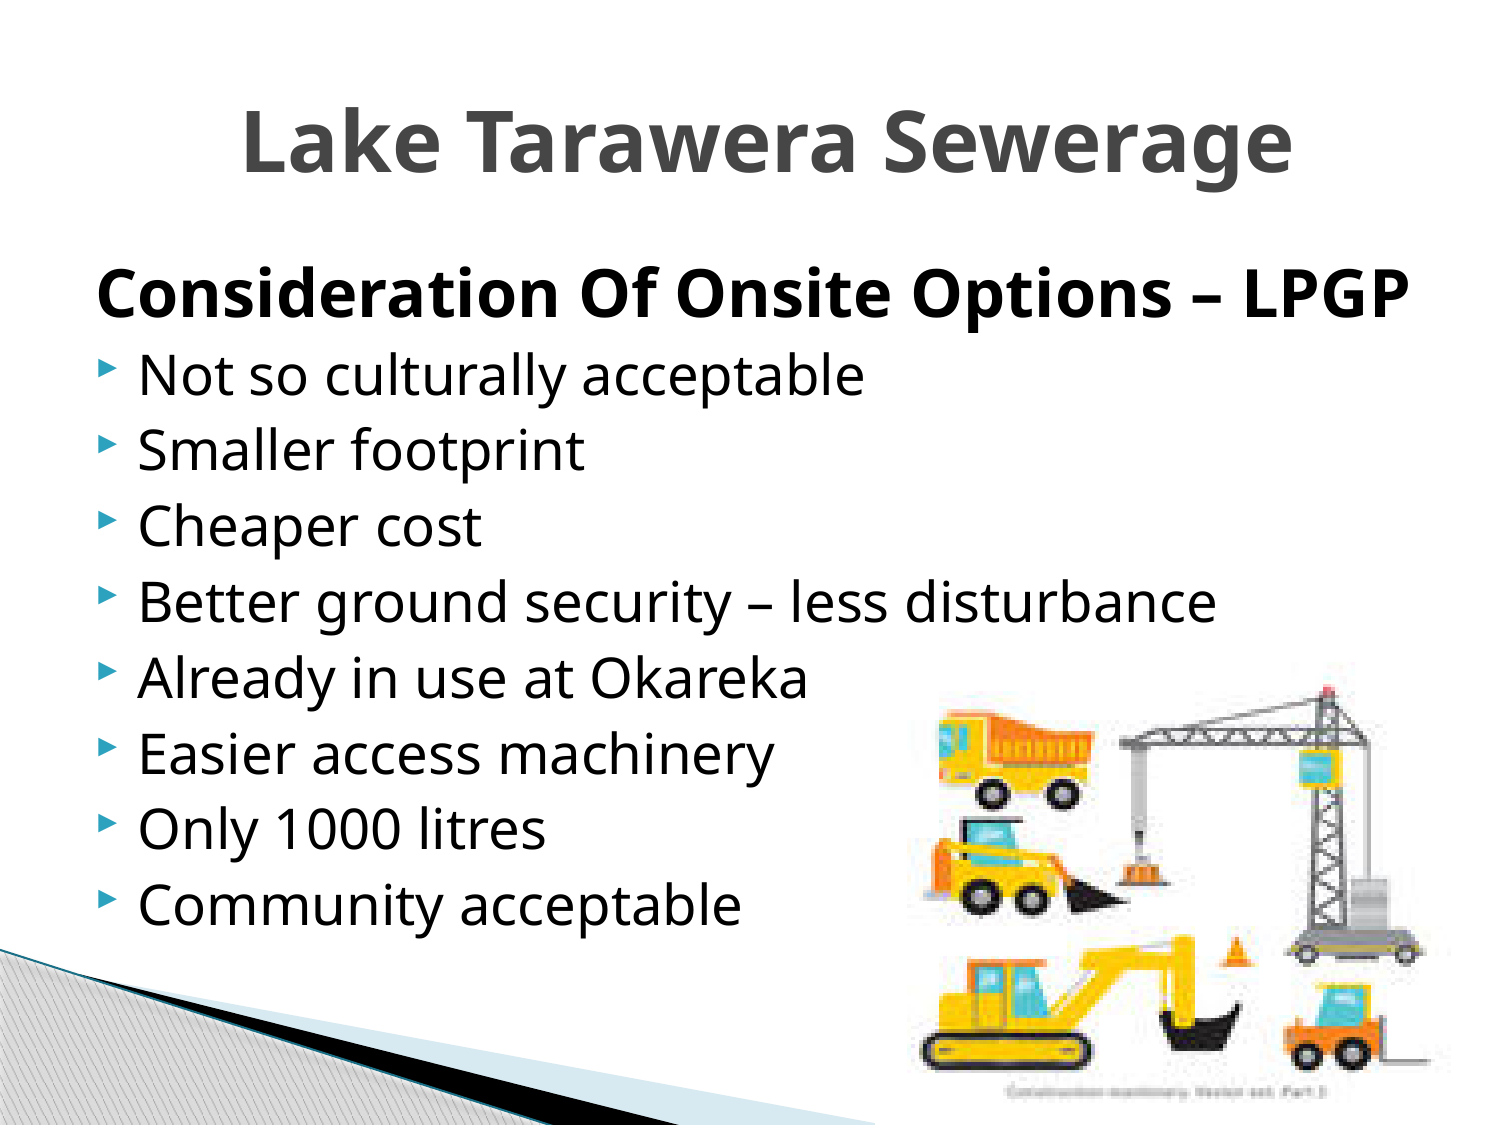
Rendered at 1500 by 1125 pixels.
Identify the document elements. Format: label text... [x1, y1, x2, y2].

list Consideration Of Onsite Options – LPGP Not so culturally acceptable Smaller footprint Cheaper cost Better ground security – less disturbance Already in use at Okareka Easier access machinery Only 1000 litres Community acceptable [62, 243, 1438, 986]
picture [874, 662, 1476, 1125]
title Lake Tarawera Sewerage [75, 45, 1425, 233]
